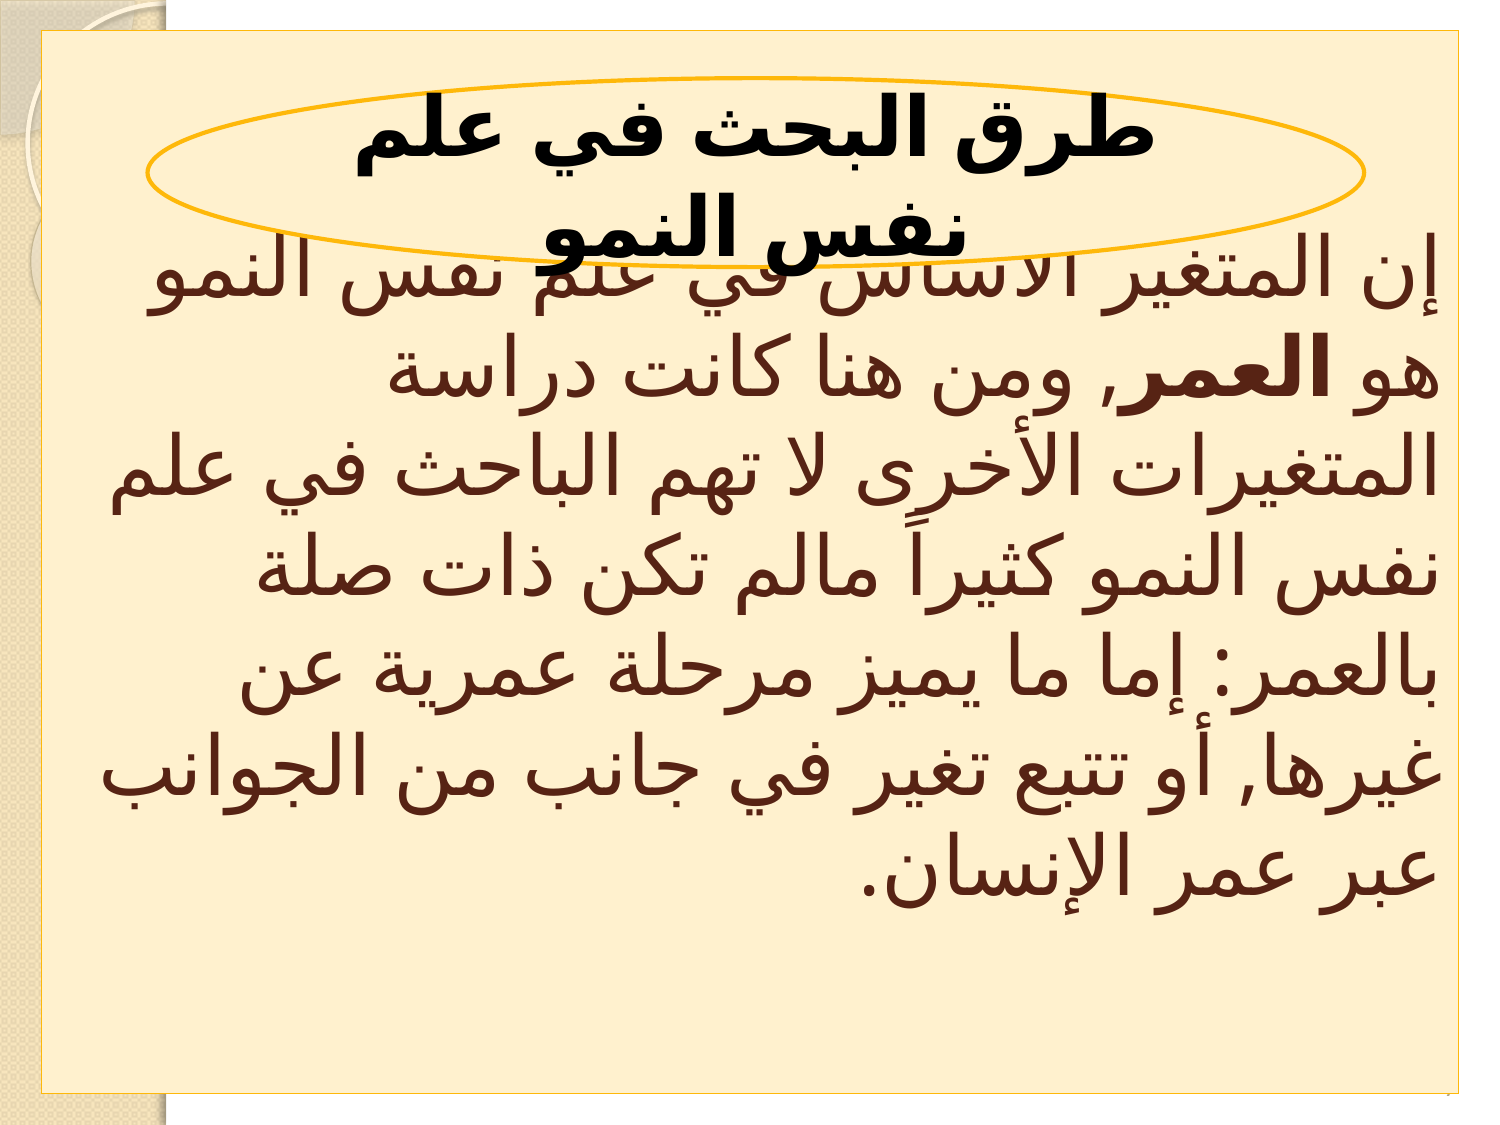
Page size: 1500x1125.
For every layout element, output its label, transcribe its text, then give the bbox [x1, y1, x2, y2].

slide_number 7 [1413, 1034, 1488, 1113]
title إن المتغير الأساس في علم نفس النمو هو العمر, ومن هنا كانت دراسة المتغيرات الأخرى لا تهم الباحث في علم نفس النمو كثيراً مالم تكن ذات صلة بالعمر: إما ما يميز مرحلة عمرية عن غيرها, أو تتبع تغير في جانب من الجوانب عبر عمر الإنسان. [41, 30, 1459, 1094]
text_box طرق البحث في علم نفس النمو [145, 76, 1367, 270]
